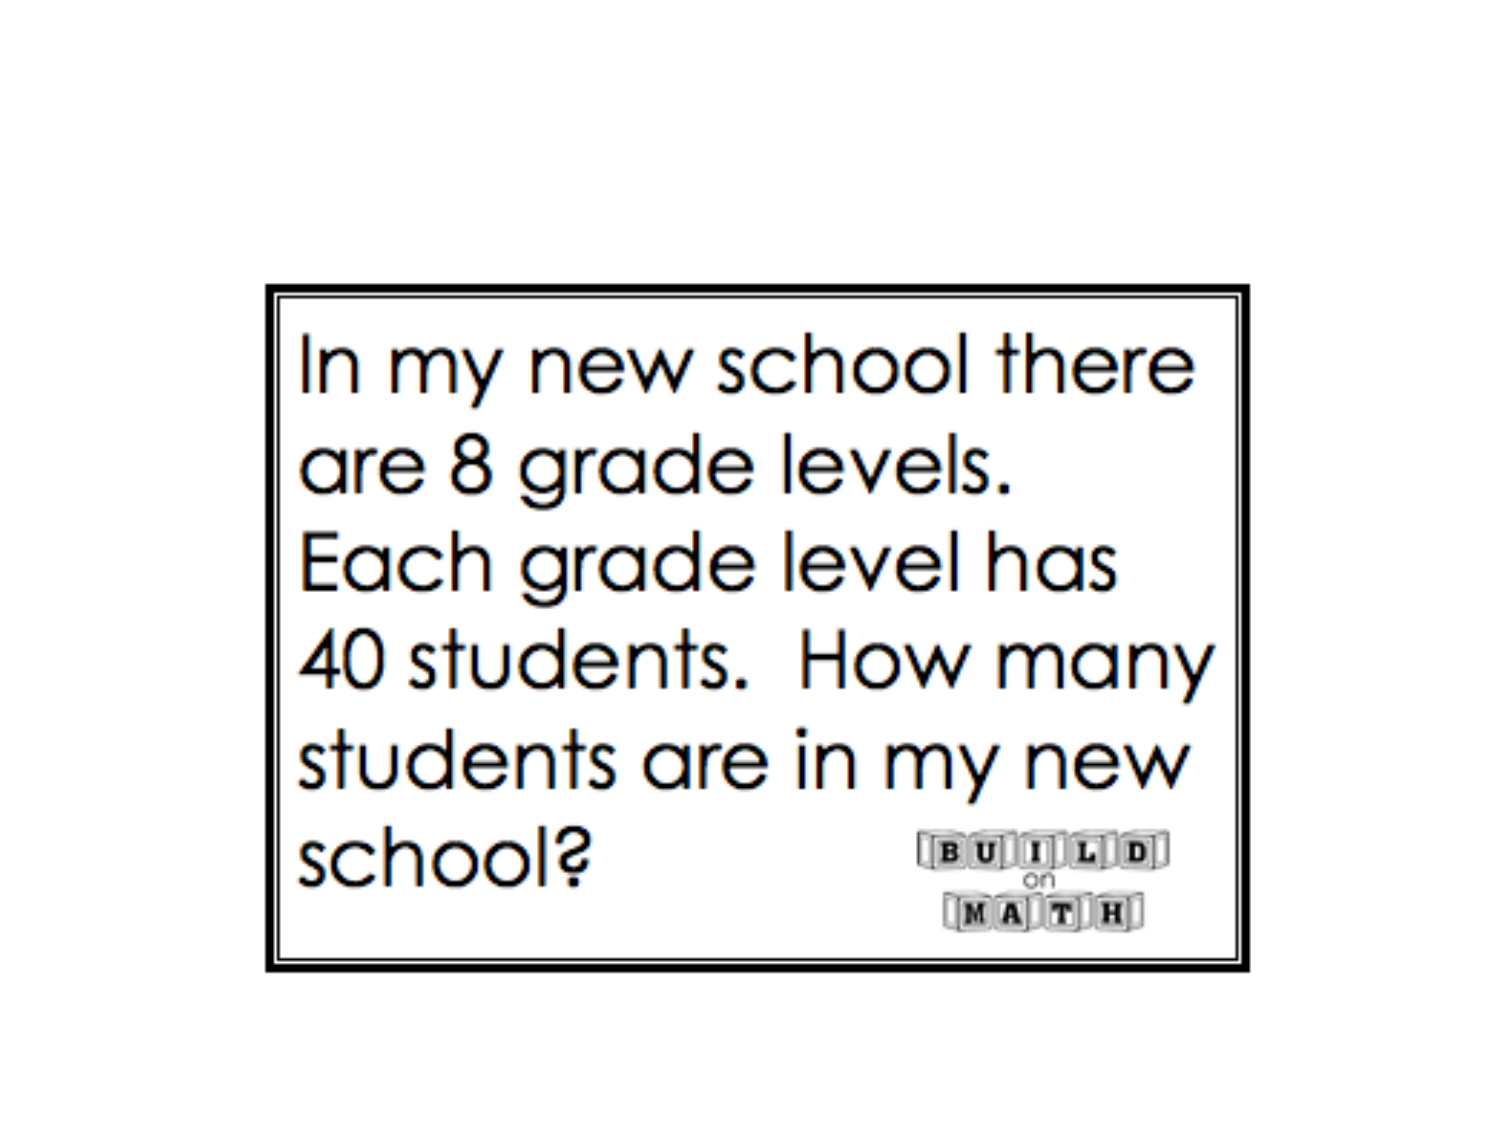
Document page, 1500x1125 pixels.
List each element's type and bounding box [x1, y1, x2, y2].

list [74, 262, 1426, 1006]
